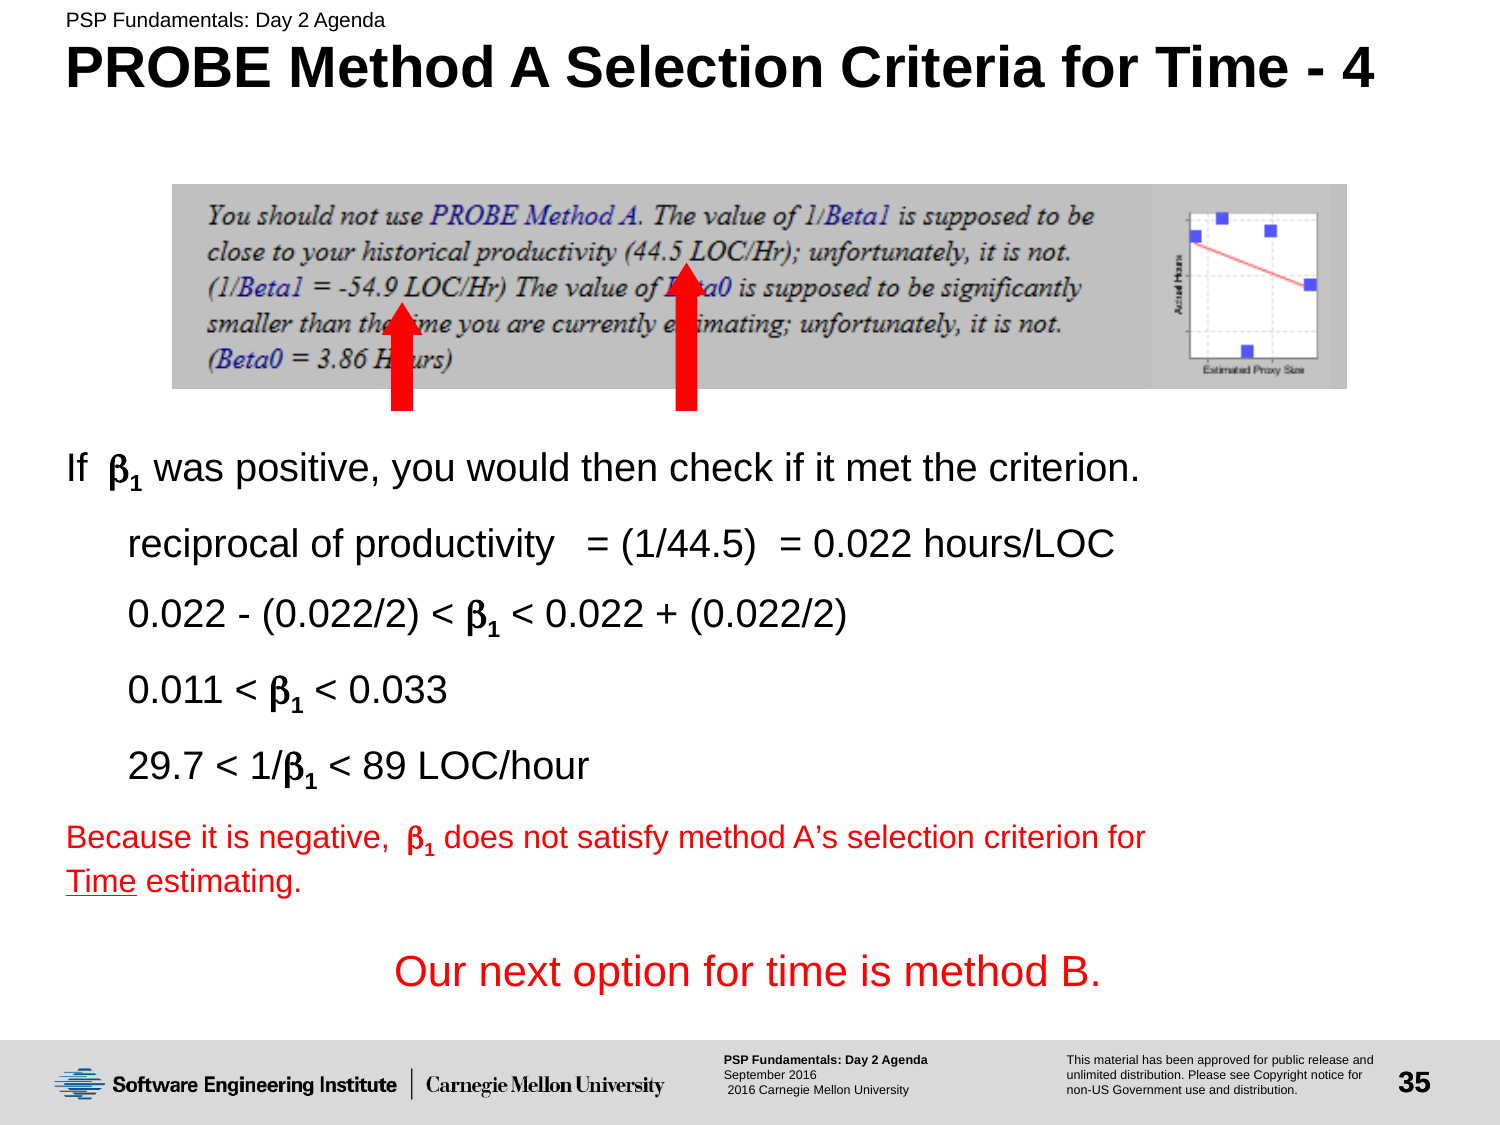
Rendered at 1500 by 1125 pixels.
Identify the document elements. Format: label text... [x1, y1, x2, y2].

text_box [171, 184, 1347, 411]
list If b1 was positive, you would then check if it met the criterion. reciprocal of productivity = (1/44.5) = 0.022 hours/LOC 0.022 - (0.022/2) < b1 < 0.022 + (0.022/2) 0.011 < b1 < 0.033 29.7 < 1/b1 < 89 LOC/hour Because it is negative, b1 does not satisfy method A’s selection criterion for Time estimating. Our next option for time is method B. [65, 442, 1431, 1000]
title PROBE Method A Selection Criteria for Time - 4 [65, 37, 1430, 148]
picture [46, 1061, 673, 1104]
